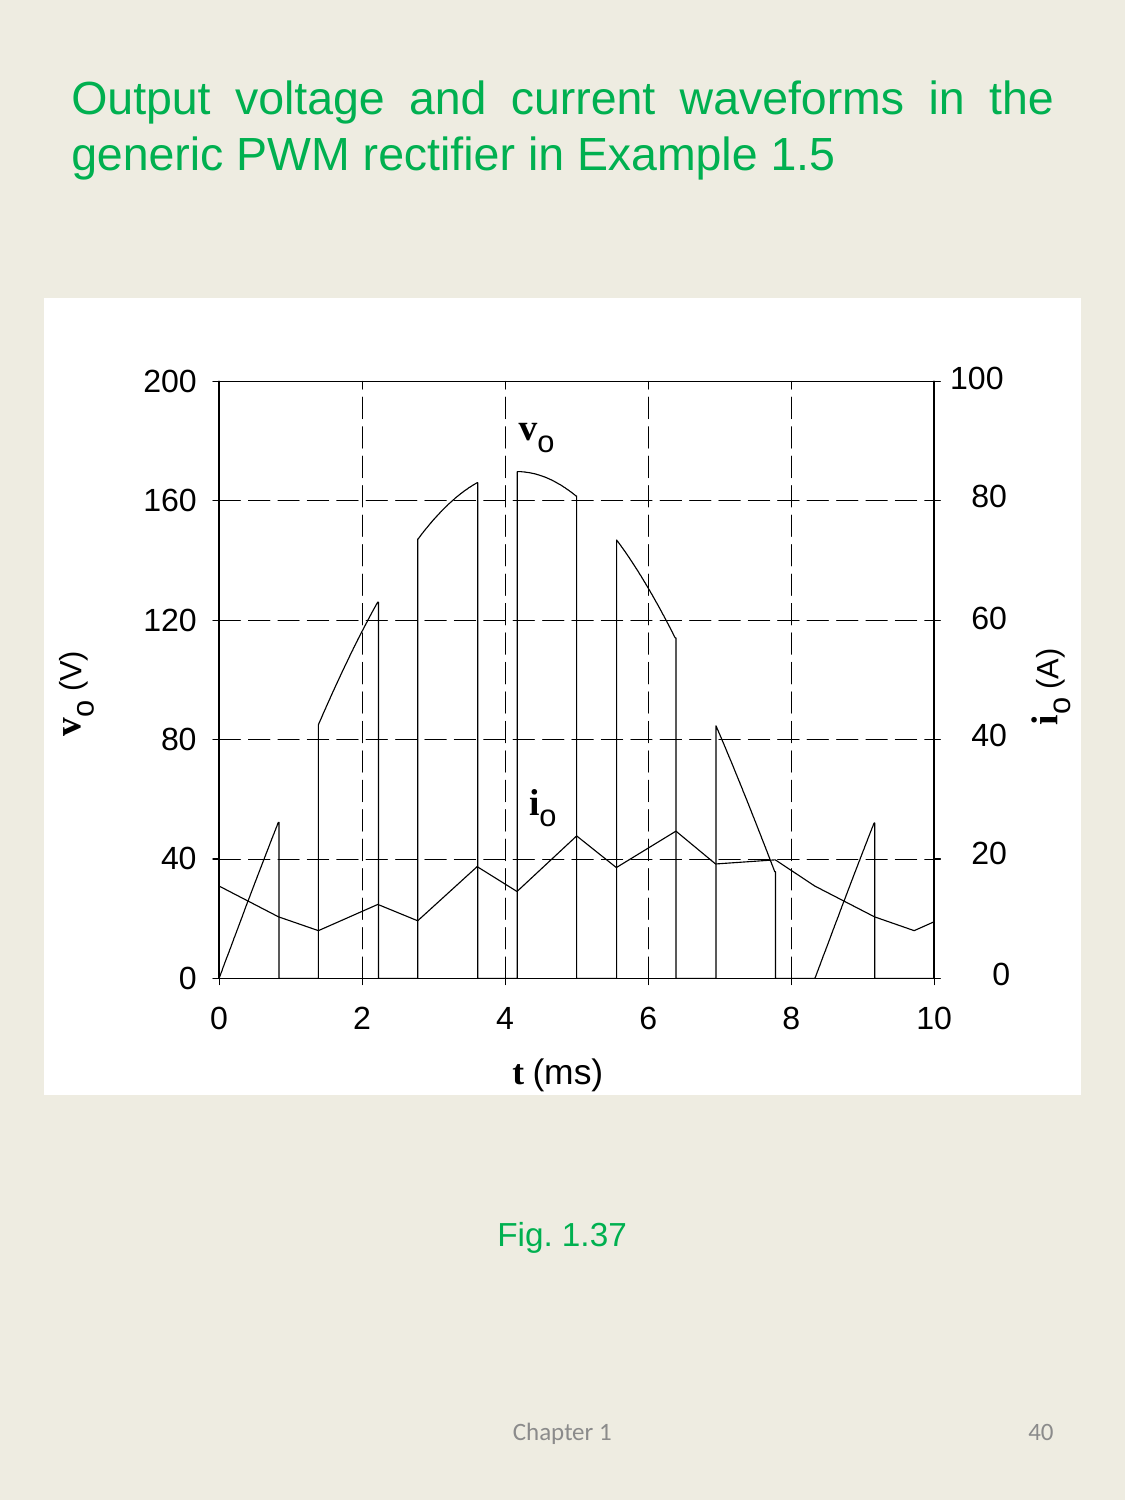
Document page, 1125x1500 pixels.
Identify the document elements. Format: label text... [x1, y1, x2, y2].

footer Chapter 1 [384, 1390, 741, 1471]
text_box Fig. 1.37 [482, 1205, 643, 1261]
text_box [43, 298, 1082, 1096]
slide_number 40 [806, 1390, 1069, 1471]
title Output voltage and current waveforms in the generic PWM rectifier in Example 1.5 [56, 60, 1069, 188]
